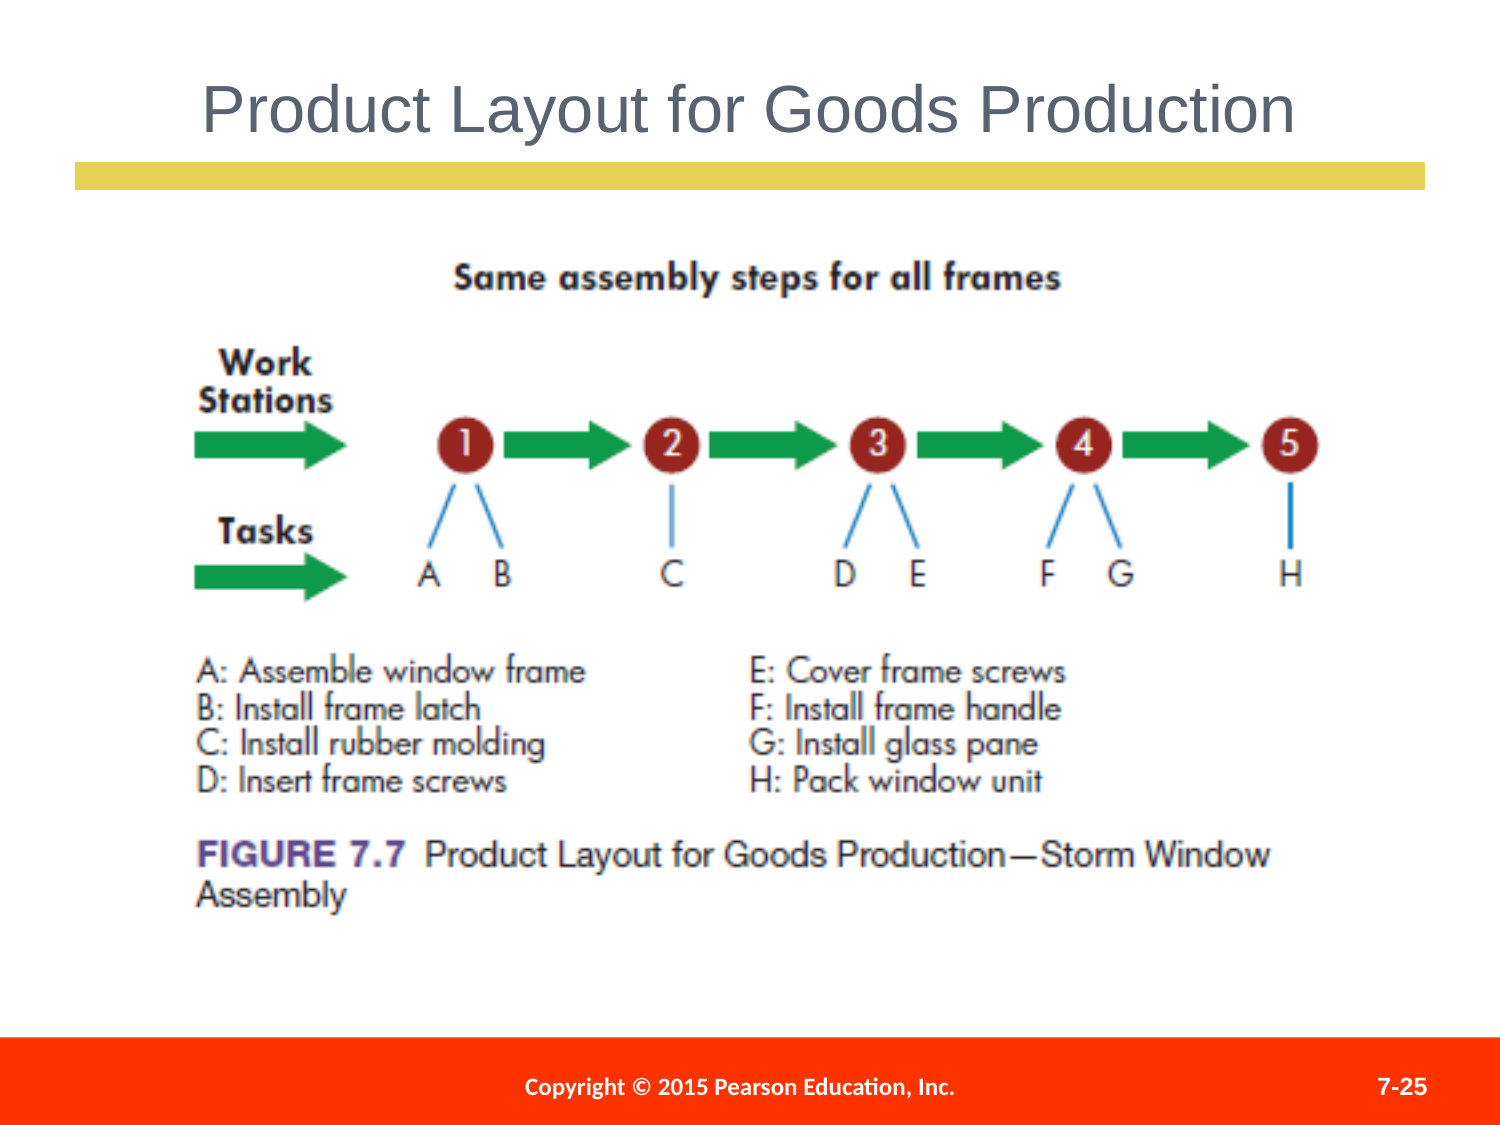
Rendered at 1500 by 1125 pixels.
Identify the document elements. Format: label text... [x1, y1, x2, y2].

picture [157, 224, 1351, 988]
title Product Layout for Goods Production [74, 12, 1426, 201]
